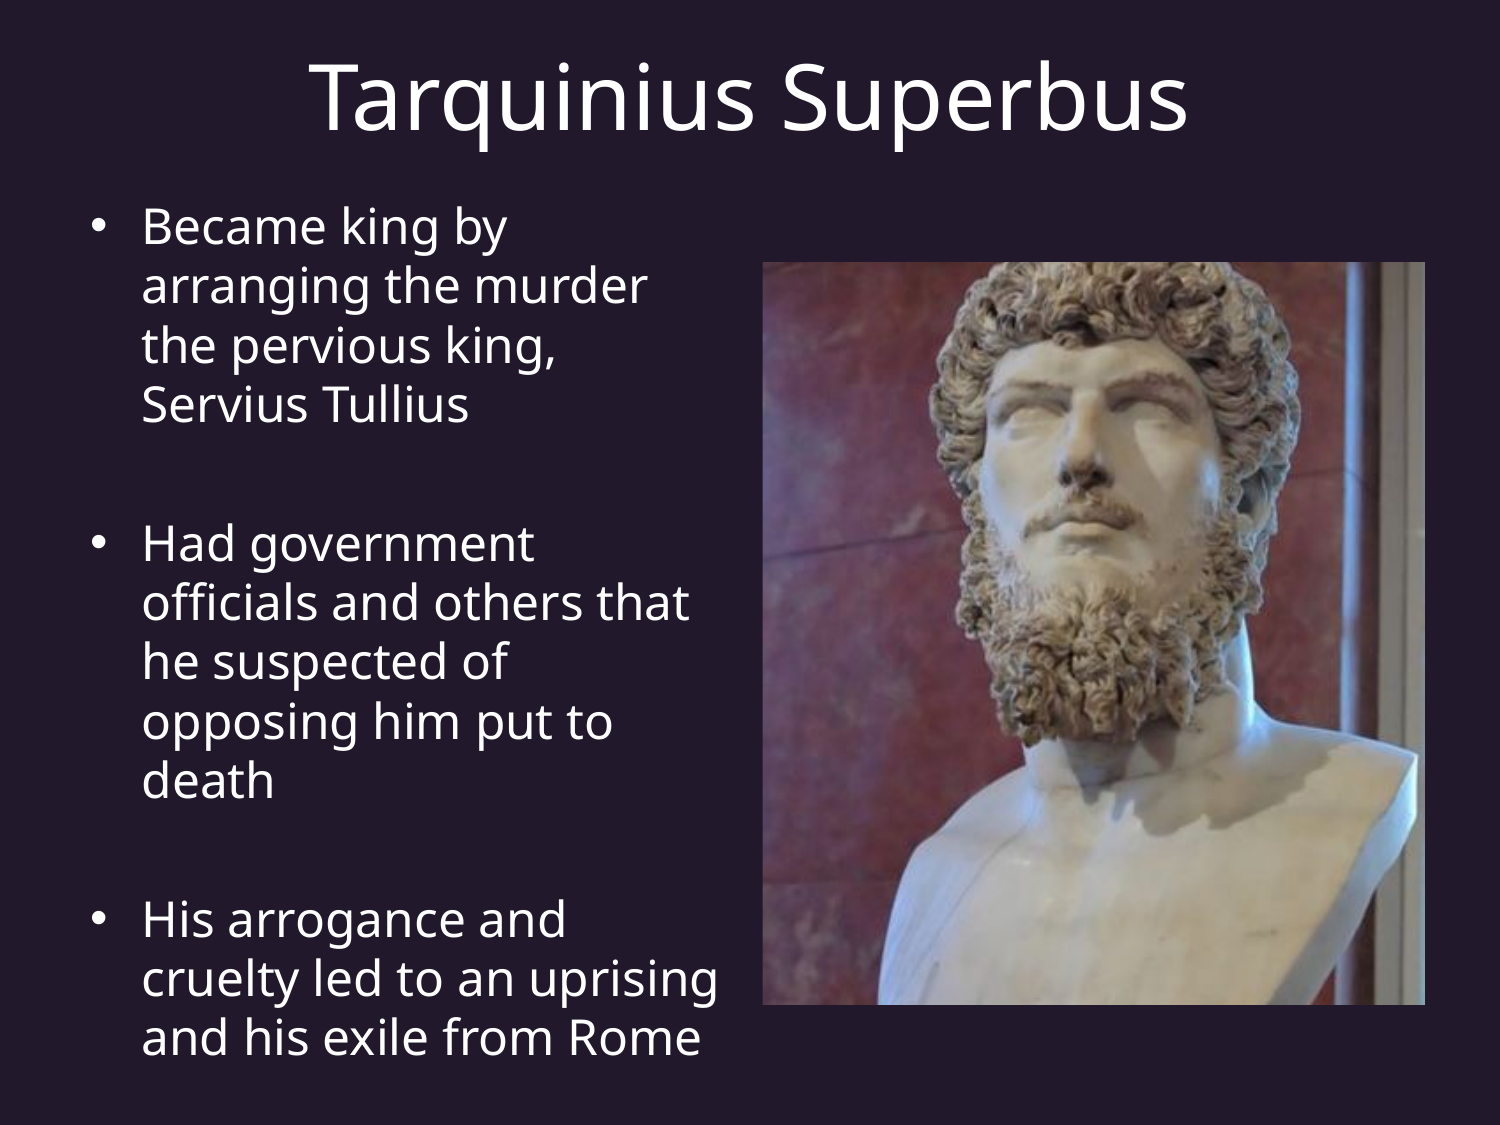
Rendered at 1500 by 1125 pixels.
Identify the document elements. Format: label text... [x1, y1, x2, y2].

title Tarquinius Superbus [75, 0, 1425, 188]
list Became king by arranging the murder the pervious king, Servius Tullius Had government officials and others that he suspected of opposing him put to death His arrogance and cruelty led to an uprising and his exile from Rome [75, 187, 738, 1125]
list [762, 262, 1426, 1006]
